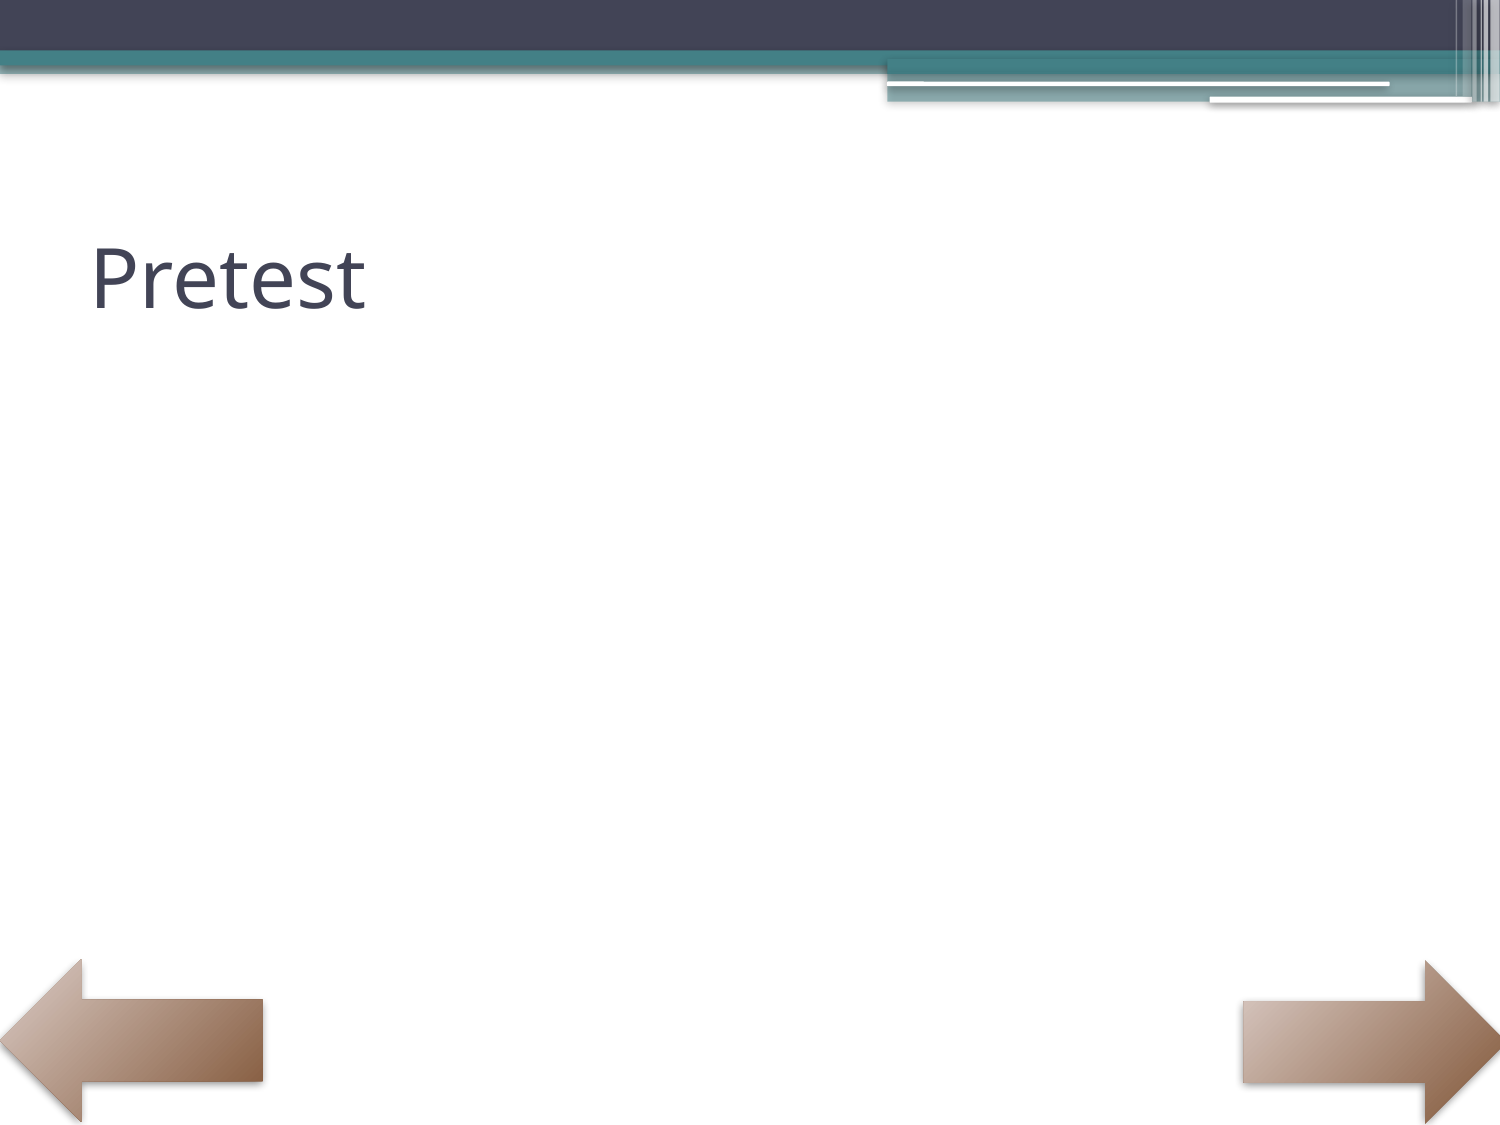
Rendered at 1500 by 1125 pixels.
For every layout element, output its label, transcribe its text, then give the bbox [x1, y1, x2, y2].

title Pretest [75, 187, 1425, 363]
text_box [0, 958, 1500, 1124]
